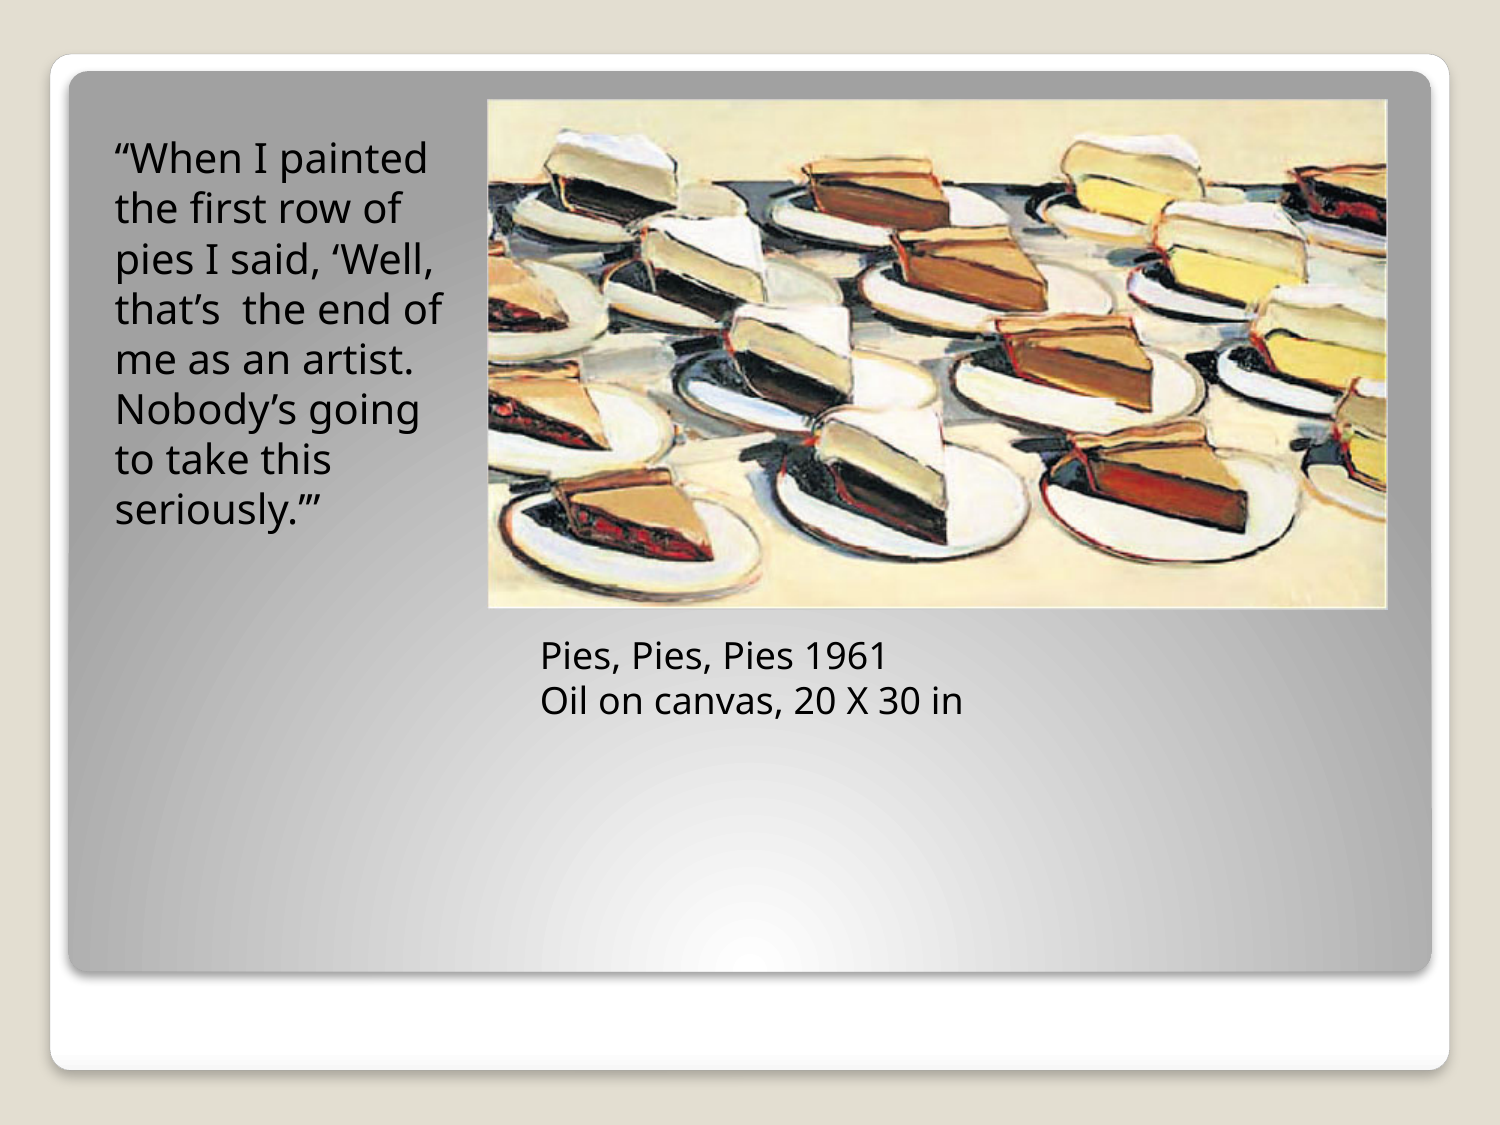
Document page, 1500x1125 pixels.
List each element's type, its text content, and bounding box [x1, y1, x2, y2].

text_box Pies, Pies, Pies 1961 Oil on canvas, 20 X 30 in [524, 624, 1338, 730]
picture [487, 99, 1388, 611]
text_box “When I painted the first row of pies I said, ‘Well, that’s the end of me as an artist. Nobody’s going to take this seriously.’” [99, 124, 463, 540]
text_box [0, 2, 1097, 578]
